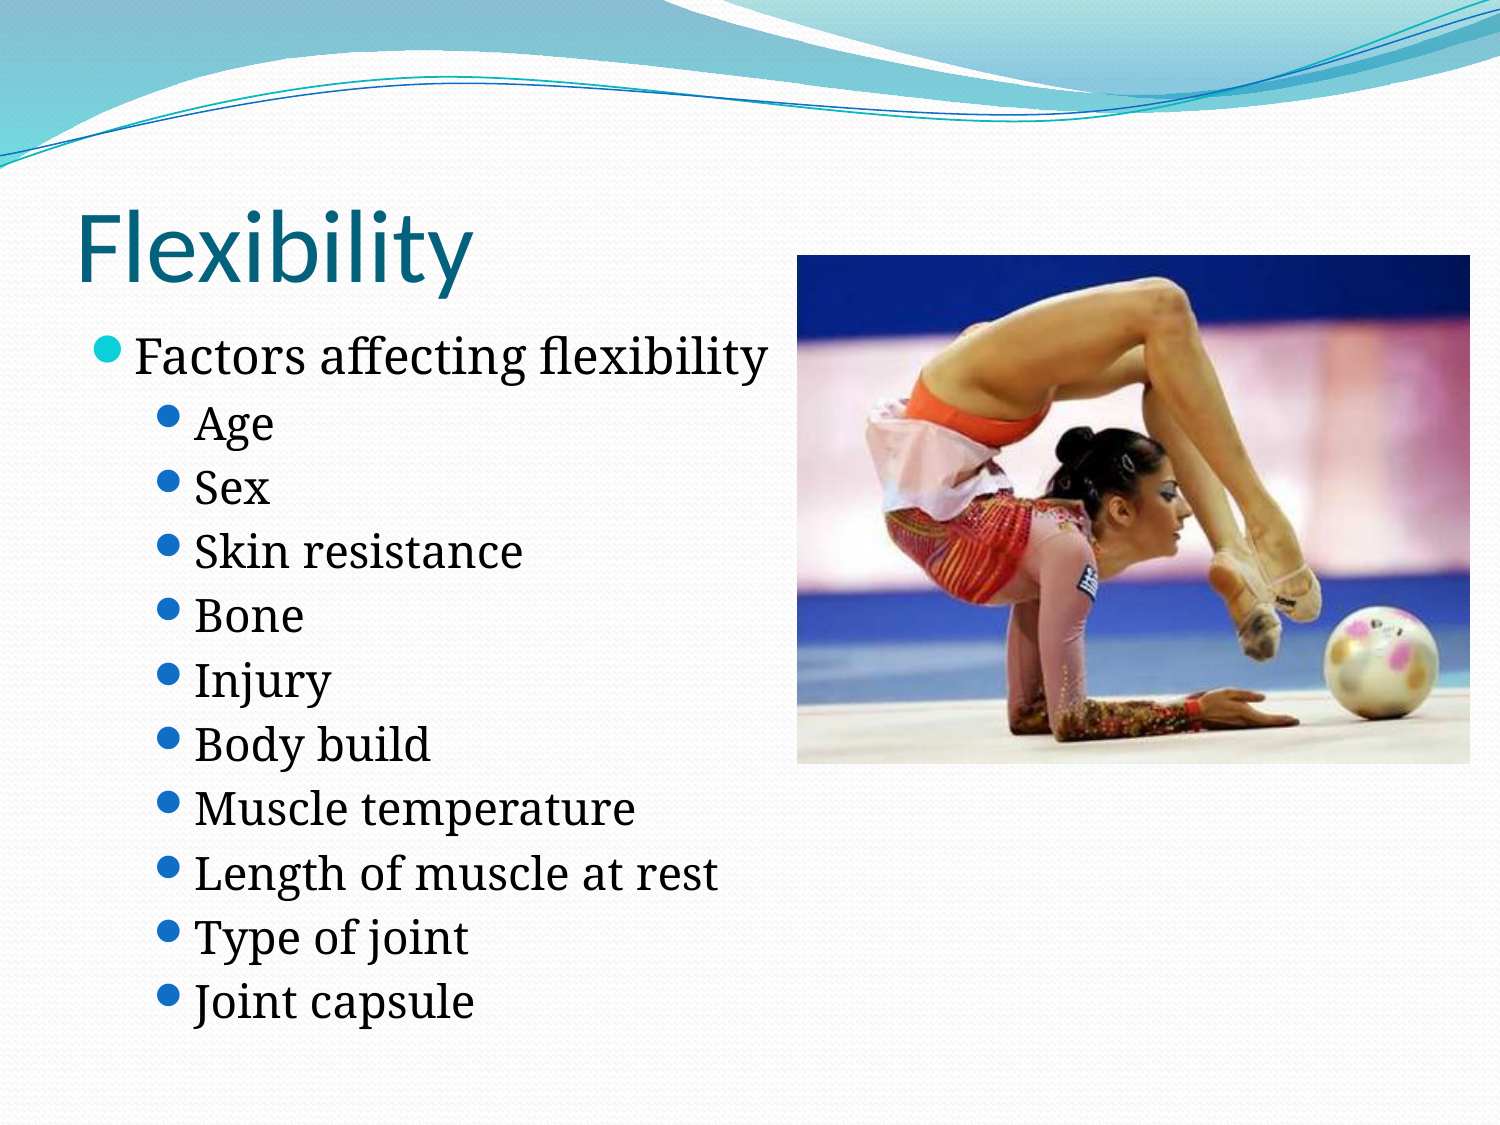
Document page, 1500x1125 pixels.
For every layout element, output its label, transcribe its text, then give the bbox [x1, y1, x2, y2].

title Flexibility [75, 115, 1425, 303]
list Factors affecting flexibility Age Sex Skin resistance Bone Injury Body build Muscle temperature Length of muscle at rest Type of joint Joint capsule [75, 317, 1425, 1038]
picture [796, 255, 1470, 764]
